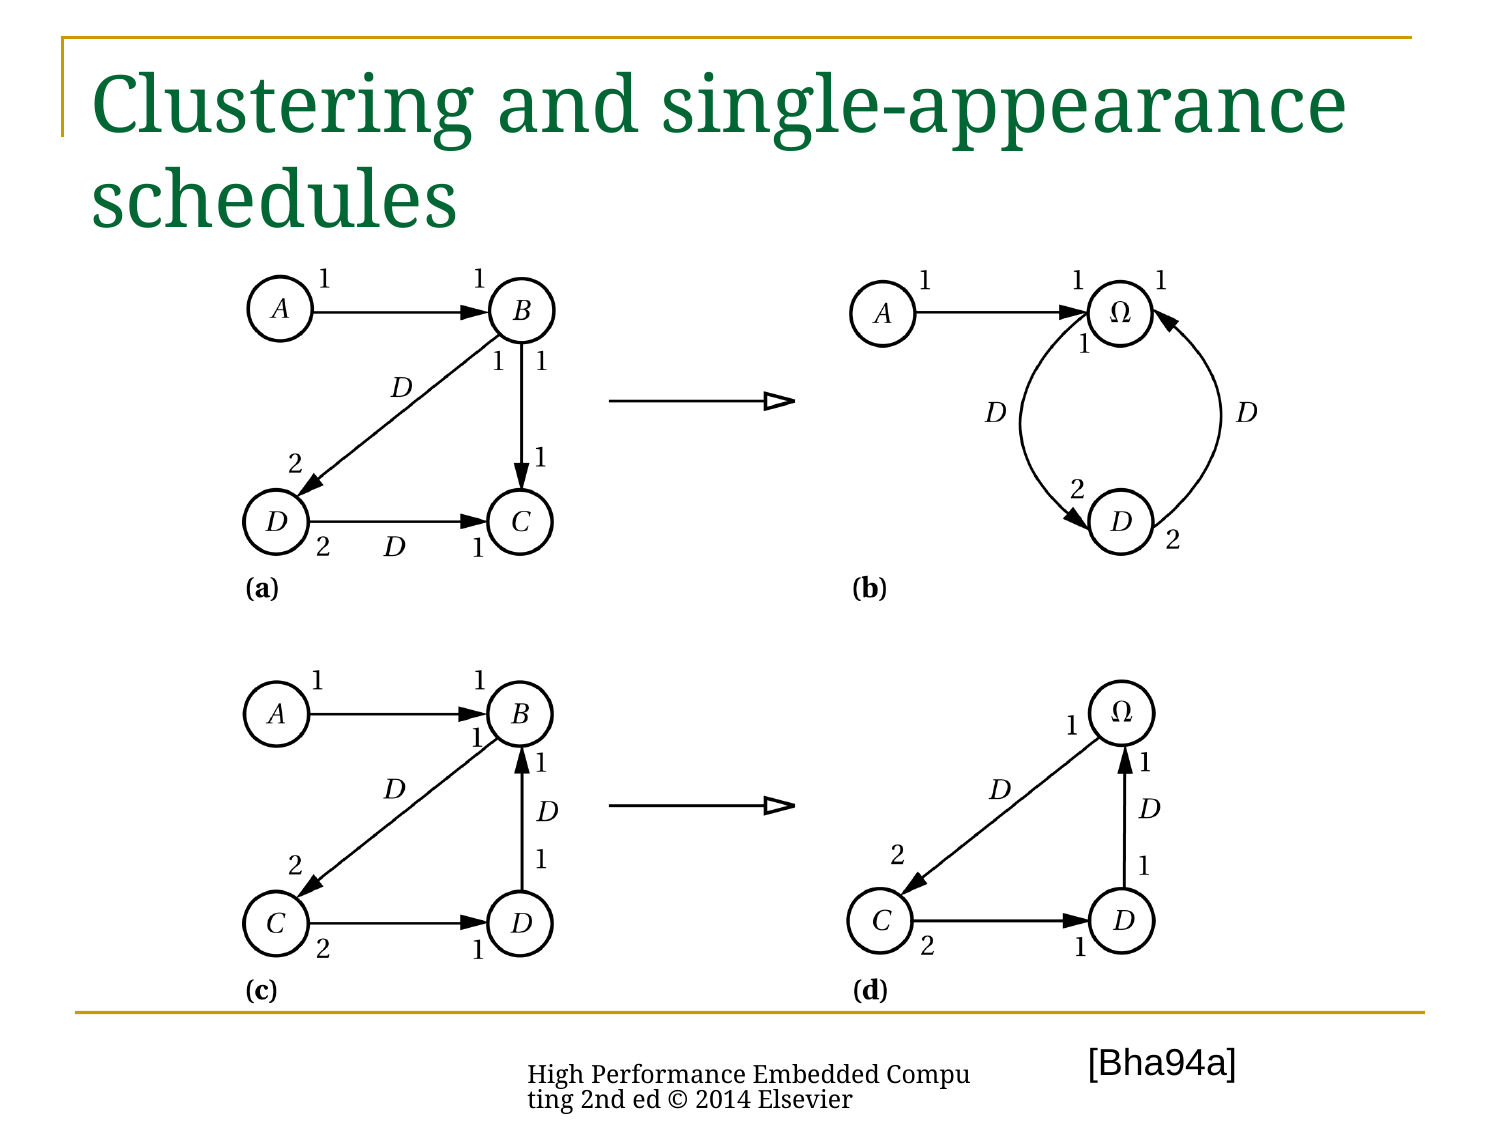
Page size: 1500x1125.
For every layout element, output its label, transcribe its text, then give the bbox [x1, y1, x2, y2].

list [242, 262, 1258, 1006]
footer High Performance Embedded Computing 2nd ed © 2014 Elsevier [512, 1025, 988, 1100]
text_box [Bha94a] [1072, 1030, 1253, 1091]
title Clustering and single-appearance schedules [75, 45, 1425, 233]
